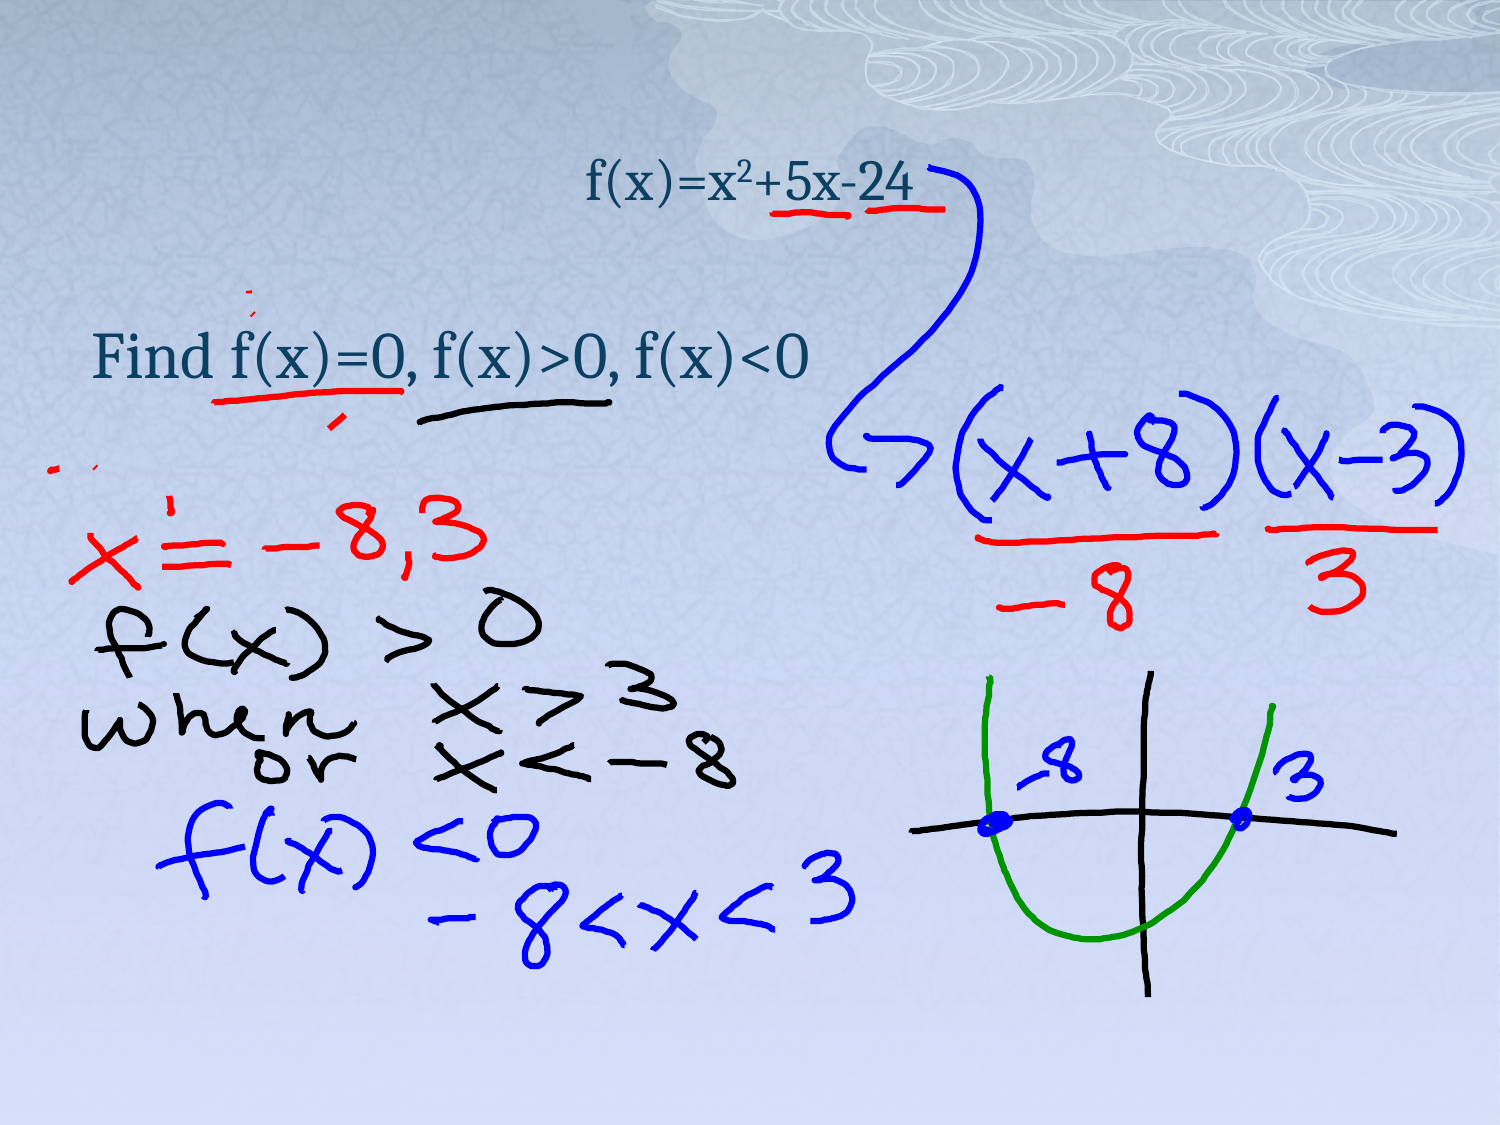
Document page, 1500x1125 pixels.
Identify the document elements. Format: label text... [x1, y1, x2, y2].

text_box [107, 556, 139, 589]
text_box [582, 895, 625, 946]
text_box [433, 683, 465, 708]
text_box [264, 545, 320, 550]
text_box [233, 632, 255, 648]
text_box [771, 211, 849, 217]
text_box [285, 609, 326, 679]
text_box [1414, 405, 1462, 504]
text_box [213, 390, 402, 404]
text_box [828, 166, 981, 471]
text_box [1275, 753, 1322, 800]
text_box [308, 755, 357, 781]
text_box [911, 821, 982, 833]
text_box [607, 663, 675, 709]
text_box [89, 532, 109, 557]
title f(x)=x2+5x-24 [75, 105, 1425, 293]
text_box [1231, 809, 1250, 829]
text_box [1056, 455, 1093, 464]
text_box [462, 769, 497, 791]
text_box [608, 761, 668, 766]
text_box [652, 892, 697, 951]
text_box [865, 435, 932, 486]
text_box [252, 808, 285, 883]
text_box [1088, 433, 1109, 489]
text_box [256, 646, 288, 665]
text_box [300, 831, 330, 892]
text_box [998, 602, 1065, 610]
text_box [638, 903, 674, 925]
text_box [233, 629, 276, 673]
text_box [517, 884, 567, 967]
text_box [1094, 564, 1131, 629]
text_box [191, 854, 216, 898]
text_box [318, 857, 343, 873]
text_box [96, 644, 163, 652]
text_box [461, 707, 501, 732]
text_box [421, 497, 485, 559]
text_box [158, 846, 246, 868]
text_box [1142, 926, 1149, 998]
text_box [804, 852, 853, 922]
text_box [1099, 453, 1126, 458]
text_box [1267, 526, 1438, 531]
text_box [721, 885, 776, 930]
text_box [286, 840, 314, 857]
text_box [1044, 738, 1080, 781]
text_box [1013, 469, 1049, 499]
text_box [116, 649, 143, 678]
text_box [419, 401, 610, 424]
text_box [187, 802, 231, 856]
text_box [435, 751, 502, 781]
text_box [285, 710, 355, 737]
text_box [108, 608, 150, 647]
text_box [980, 438, 1013, 471]
text_box [162, 563, 232, 568]
text_box [1017, 772, 1050, 788]
text_box [983, 820, 991, 830]
text_box [1178, 393, 1237, 509]
text_box [977, 532, 1218, 544]
text_box [480, 589, 540, 645]
text_box [984, 676, 1274, 940]
text_box [84, 703, 154, 749]
text_box [1257, 397, 1292, 496]
text_box [1382, 424, 1427, 492]
list Find f(x)=0, f(x)>0, f(x)<0 [76, 304, 1430, 1032]
text_box [1293, 432, 1327, 487]
text_box [378, 618, 430, 662]
text_box [338, 504, 384, 558]
text_box [70, 538, 137, 583]
text_box [675, 923, 697, 940]
text_box [489, 816, 537, 856]
text_box [430, 916, 476, 923]
text_box [403, 551, 410, 579]
text_box [1233, 817, 1397, 835]
text_box [175, 693, 265, 739]
text_box [991, 438, 1032, 501]
text_box [1283, 429, 1308, 464]
text_box [688, 733, 734, 787]
text_box [866, 207, 920, 212]
text_box [980, 813, 1011, 835]
text_box [436, 744, 463, 769]
text_box [168, 495, 173, 514]
text_box [1307, 550, 1364, 613]
text_box [434, 685, 499, 723]
text_box [1146, 670, 1152, 693]
text_box [256, 751, 288, 782]
text_box [184, 608, 234, 665]
text_box [323, 816, 374, 888]
text_box [163, 542, 223, 548]
text_box [1136, 414, 1188, 486]
text_box [521, 744, 592, 780]
text_box [955, 386, 1004, 521]
text_box [415, 820, 478, 860]
text_box [524, 688, 582, 725]
